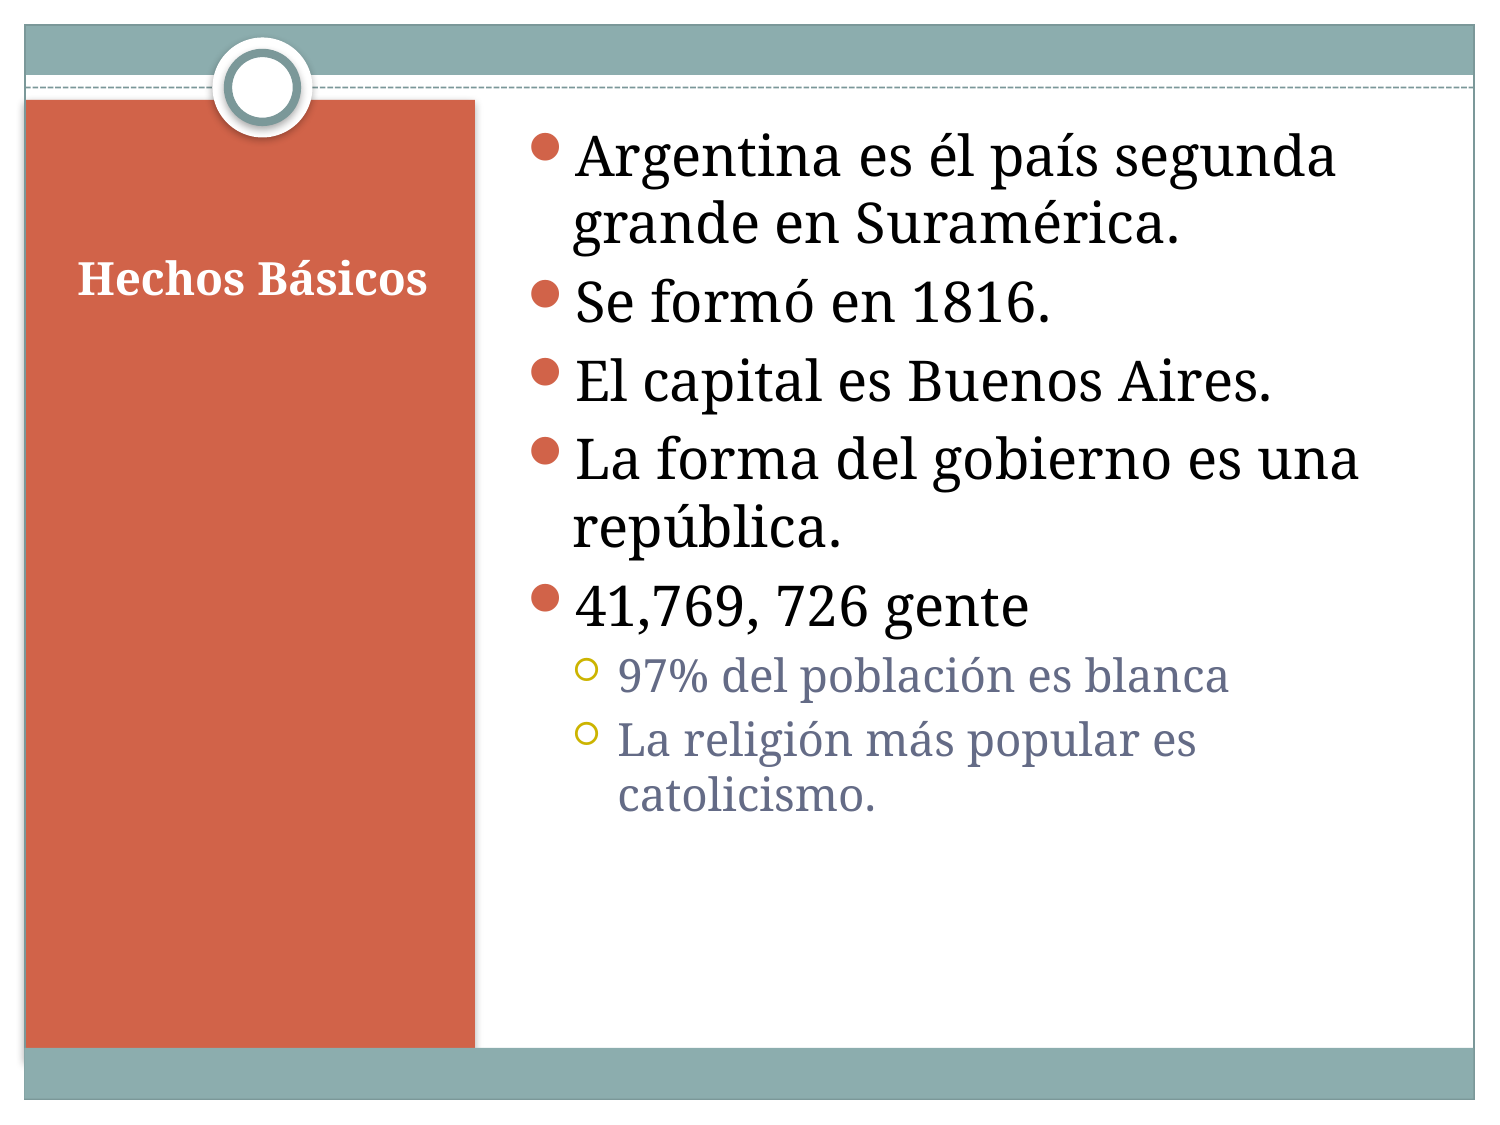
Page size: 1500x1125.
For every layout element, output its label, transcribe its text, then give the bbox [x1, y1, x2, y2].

list Argentina es él país segunda grande en Suramérica. Se formó en 1816. El capital es Buenos Aires. La forma del gobierno es una república. 41,769, 726 gente 97% del población es blanca La religión más popular es catolicismo. [512, 112, 1438, 1000]
title Hechos Básicos [62, 149, 450, 313]
